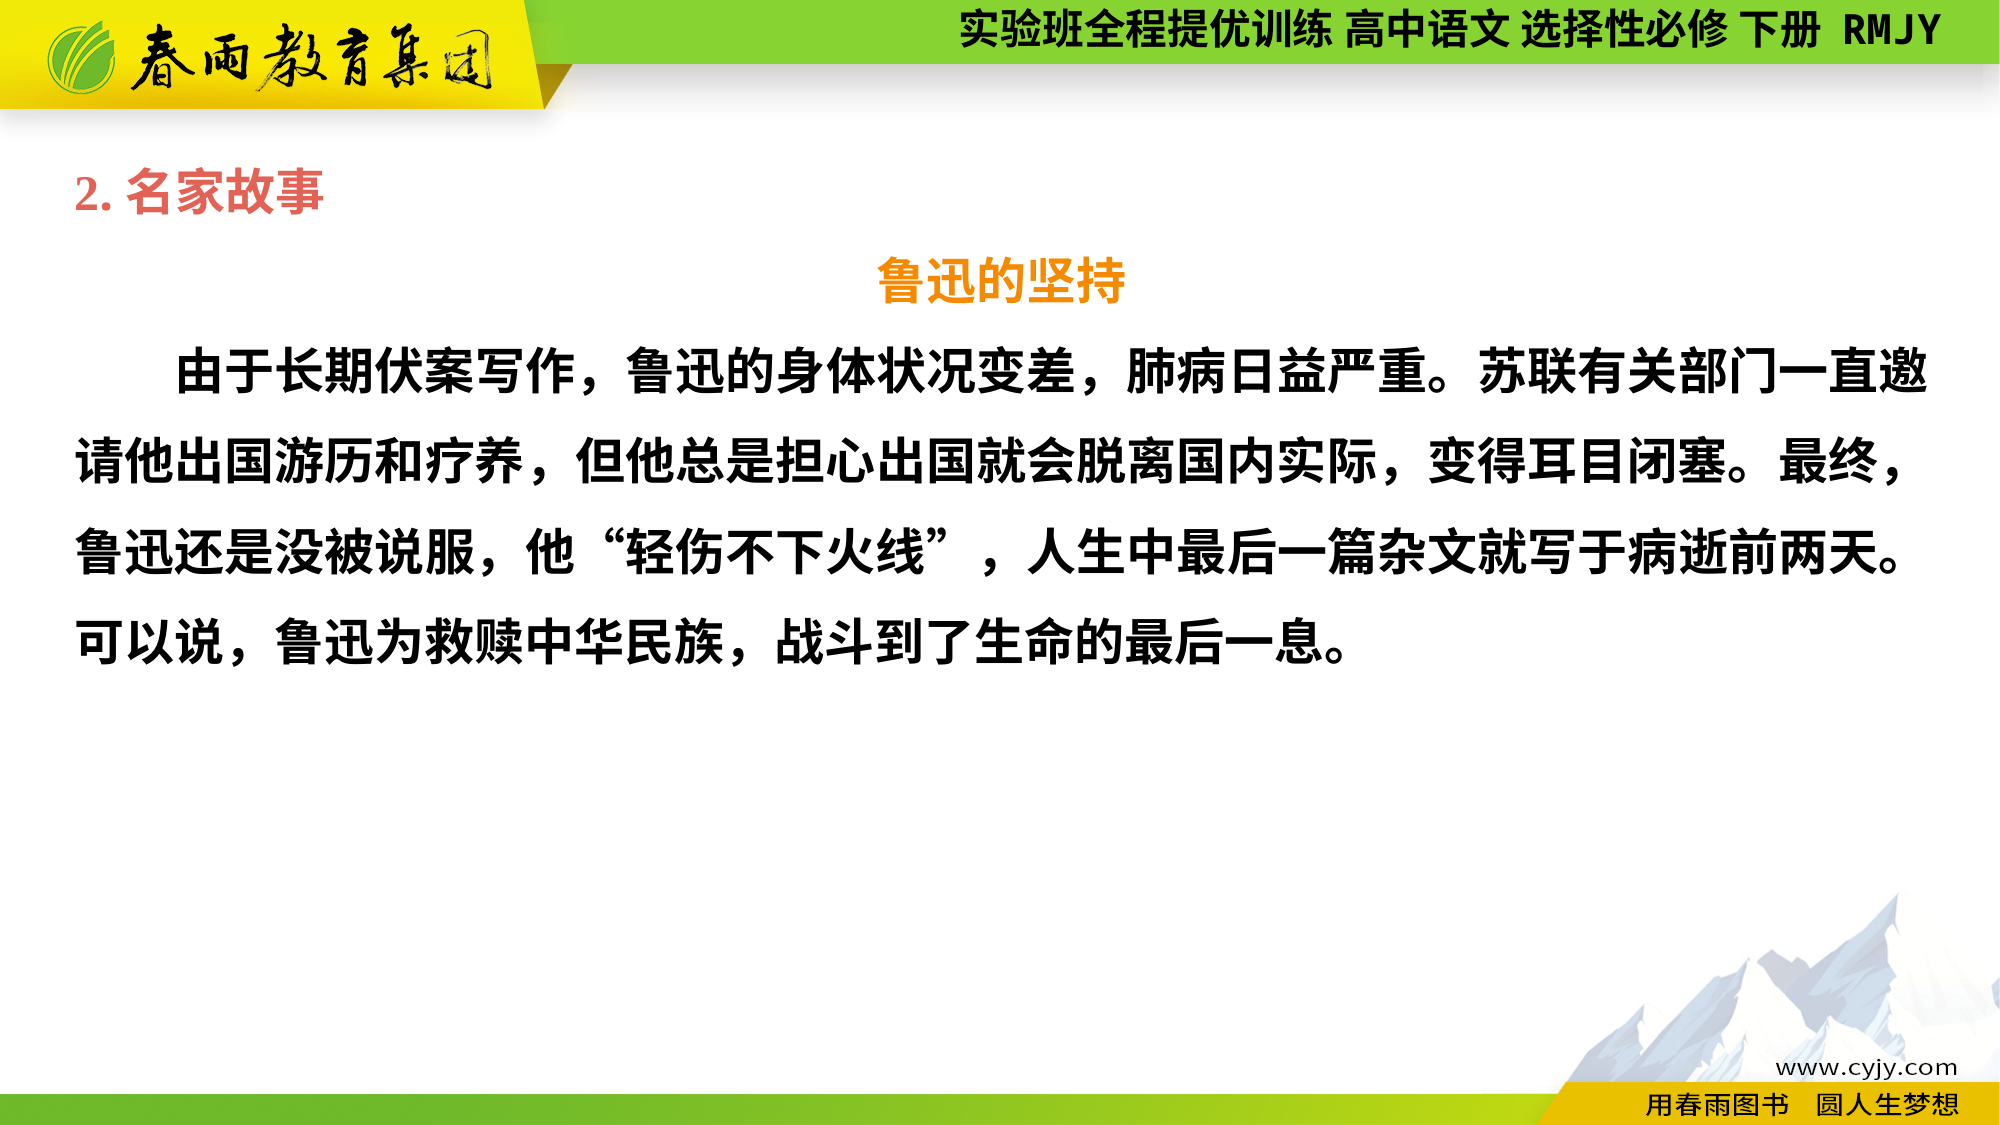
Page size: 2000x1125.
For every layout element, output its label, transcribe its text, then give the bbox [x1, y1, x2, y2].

picture [0, 0, 2000, 1125]
list 2.名家故事 鲁迅的坚持 由于长期伏案写作，鲁迅的身体状况变差，肺病日益严重。苏联有关部门一直邀请他出国游历和疗养，但他总是担心出国就会脱离国内实际，变得耳目闭塞。最终，鲁迅还是没被说服，他“轻伤不下火线”，人生中最后一篇杂文就写于病逝前两天。可以说，鲁迅为救赎中华民族，战斗到了生命的最后一息。 [59, 122, 1944, 683]
